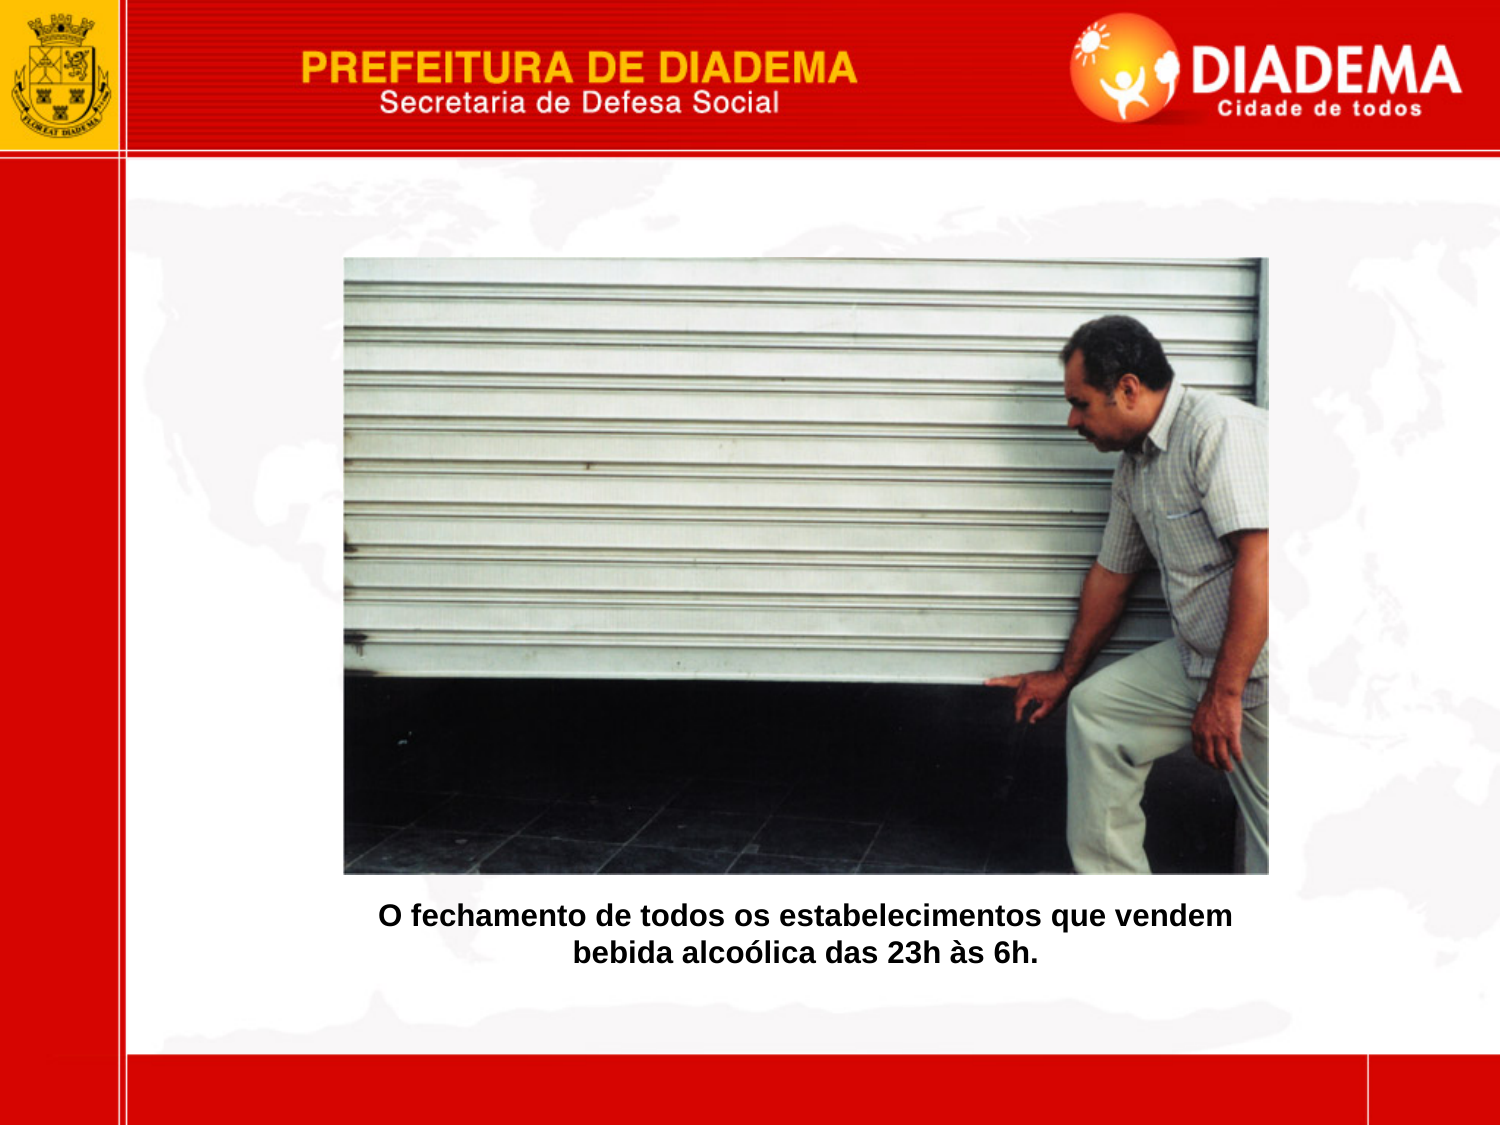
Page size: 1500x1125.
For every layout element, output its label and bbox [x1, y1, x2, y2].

picture [0, 0, 1500, 1125]
list [112, 324, 1388, 1001]
text_box [337, 257, 1276, 978]
